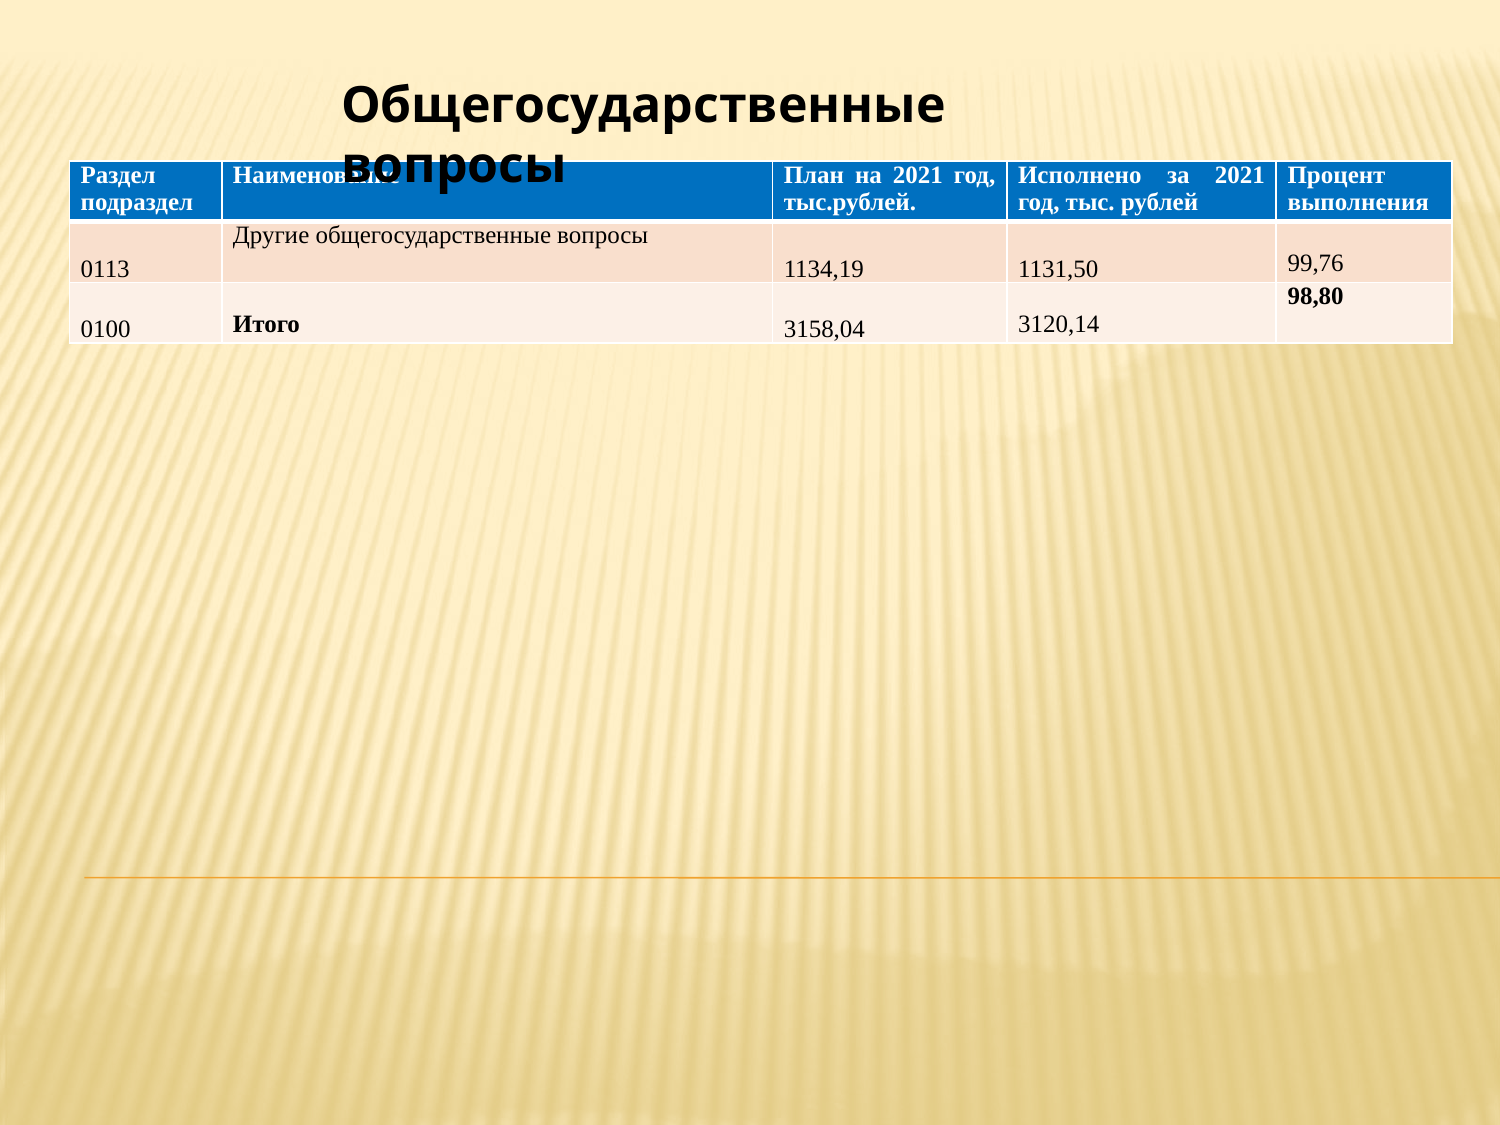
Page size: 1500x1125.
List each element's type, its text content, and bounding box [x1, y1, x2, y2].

table_cell 1131,50 [1008, 224, 1275, 282]
text_box Общегосударственные вопросы [326, 64, 1196, 200]
table_cell 3158,04 [773, 283, 1006, 342]
table_cell 3120,14 [1008, 283, 1275, 342]
table_cell 99,76 [1277, 224, 1451, 282]
table_header Наименование [223, 162, 772, 219]
table_header Процент выполнения [1277, 162, 1451, 219]
table_header План на 2021 год, тыс.рублей. [773, 200, 1006, 219]
table_header Исполнено за 2021 год, тыс. рублей [1008, 162, 1275, 219]
table_cell 0100 [70, 283, 221, 342]
table_cell Итого [223, 283, 772, 342]
table_cell Другие общегосударственные вопросы [223, 224, 772, 282]
table_header Раздел подраздел [70, 162, 221, 219]
table_cell 1134,19 [773, 224, 1006, 282]
table_cell 98,80 [1277, 283, 1451, 342]
table_cell 0113 [70, 224, 221, 282]
